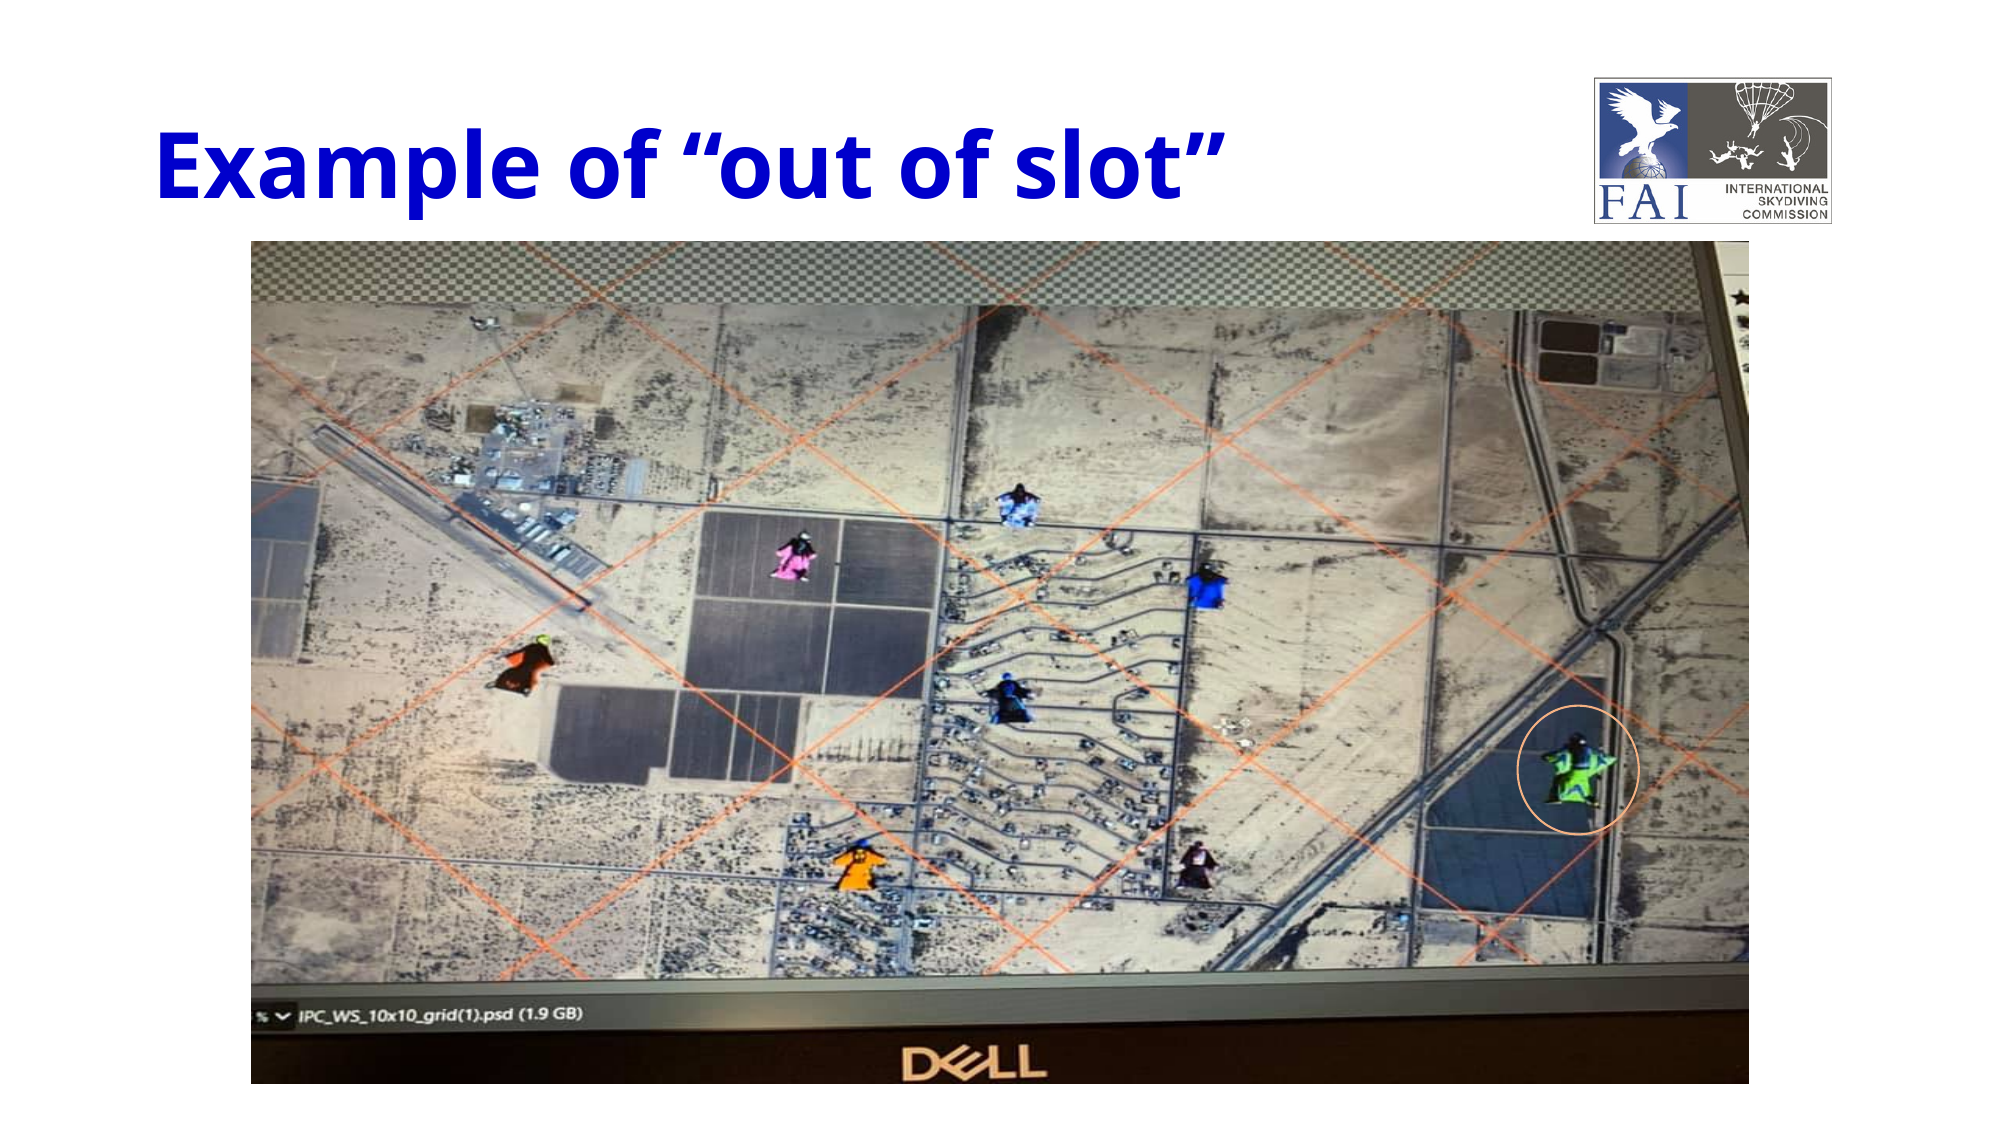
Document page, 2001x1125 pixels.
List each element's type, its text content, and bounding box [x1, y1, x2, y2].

title Example of “out of slot” [137, 59, 1863, 278]
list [251, 241, 1749, 1084]
picture [1594, 77, 1832, 224]
